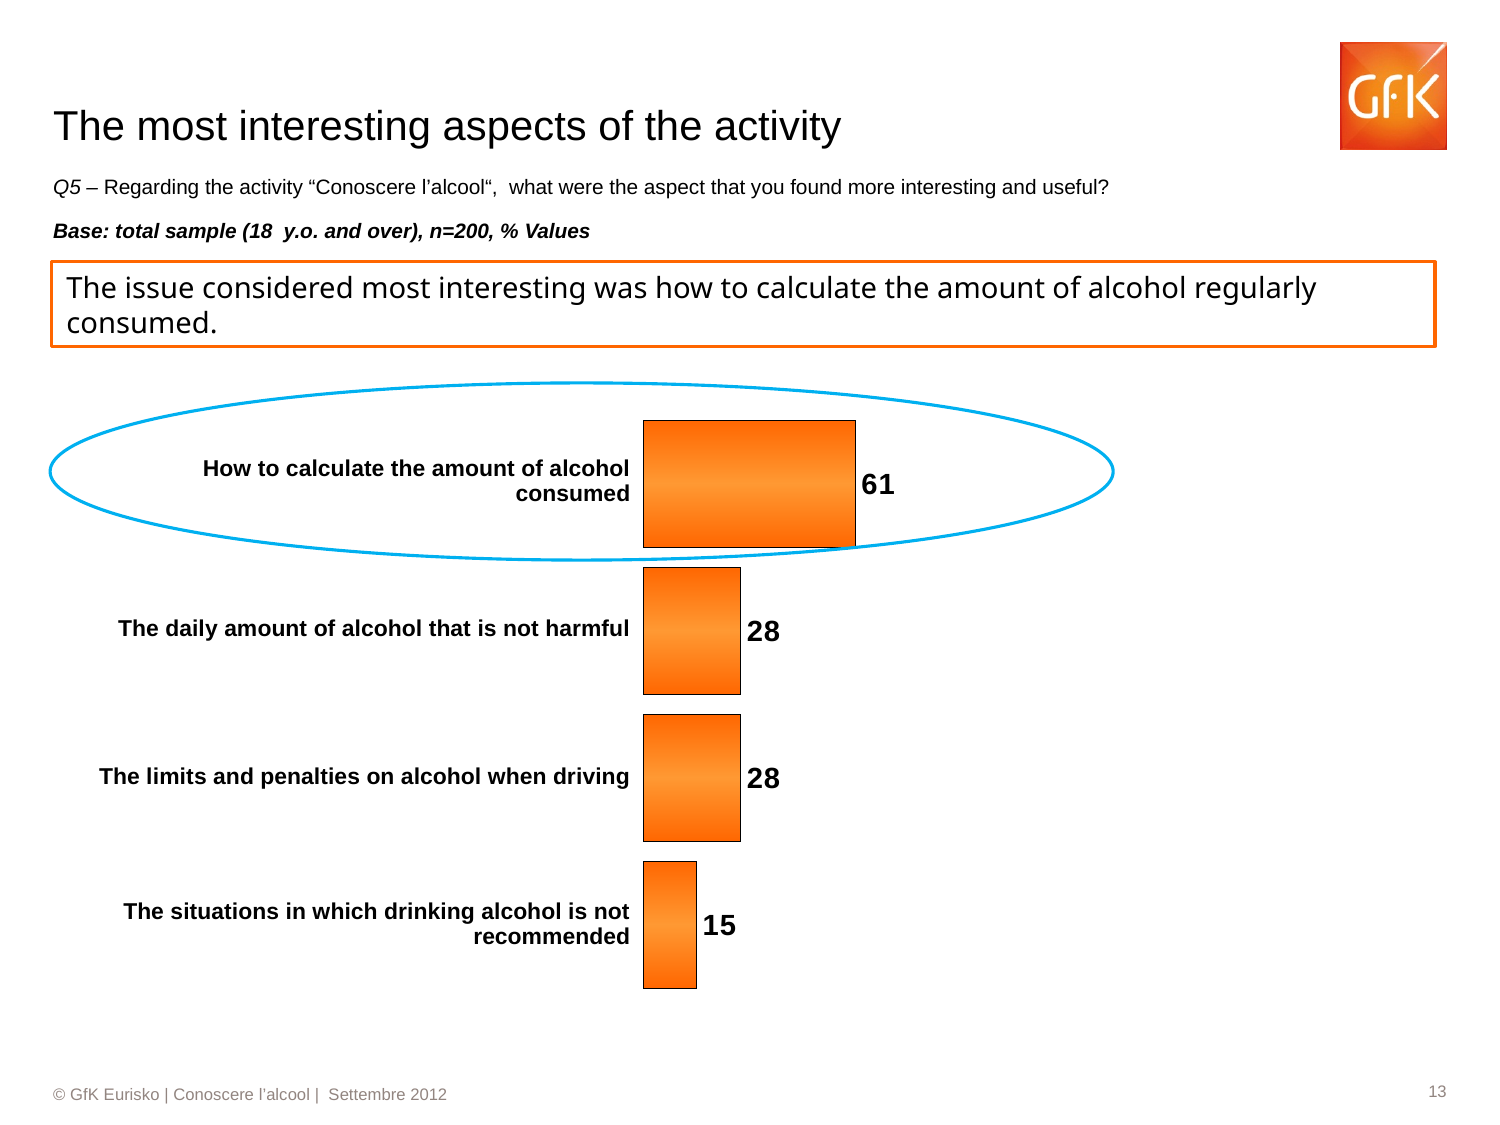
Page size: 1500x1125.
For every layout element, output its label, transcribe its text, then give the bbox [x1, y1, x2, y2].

text_box [1080, 438, 1116, 505]
picture [1340, 42, 1447, 150]
table_cell The daily amount of alcohol that is not harmful [65, 554, 614, 702]
text_box The issue considered most interesting was how to calculate the amount of alcohol regularly consumed. [51, 261, 1436, 347]
table_cell The limits and penalties on alcohol when driving [65, 702, 614, 850]
table_header How to calculate the amount of alcohol consumed [65, 407, 198, 447]
text_box Q5 – Regarding the activity “Conoscere l’alcool“, what were the aspect that you found more interesting and useful? [53, 148, 1388, 224]
table_header How to calculate the amount of alcohol consumed [65, 496, 345, 554]
text_box [47, 380, 700, 563]
table_cell The situations in which drinking alcohol is not recommended [65, 850, 614, 997]
text_box Base: total sample (18 y.o. and over), n=200, % Values [53, 217, 621, 243]
chart [619, 385, 1076, 1125]
title The most interesting aspects of the activity [53, 42, 1317, 148]
